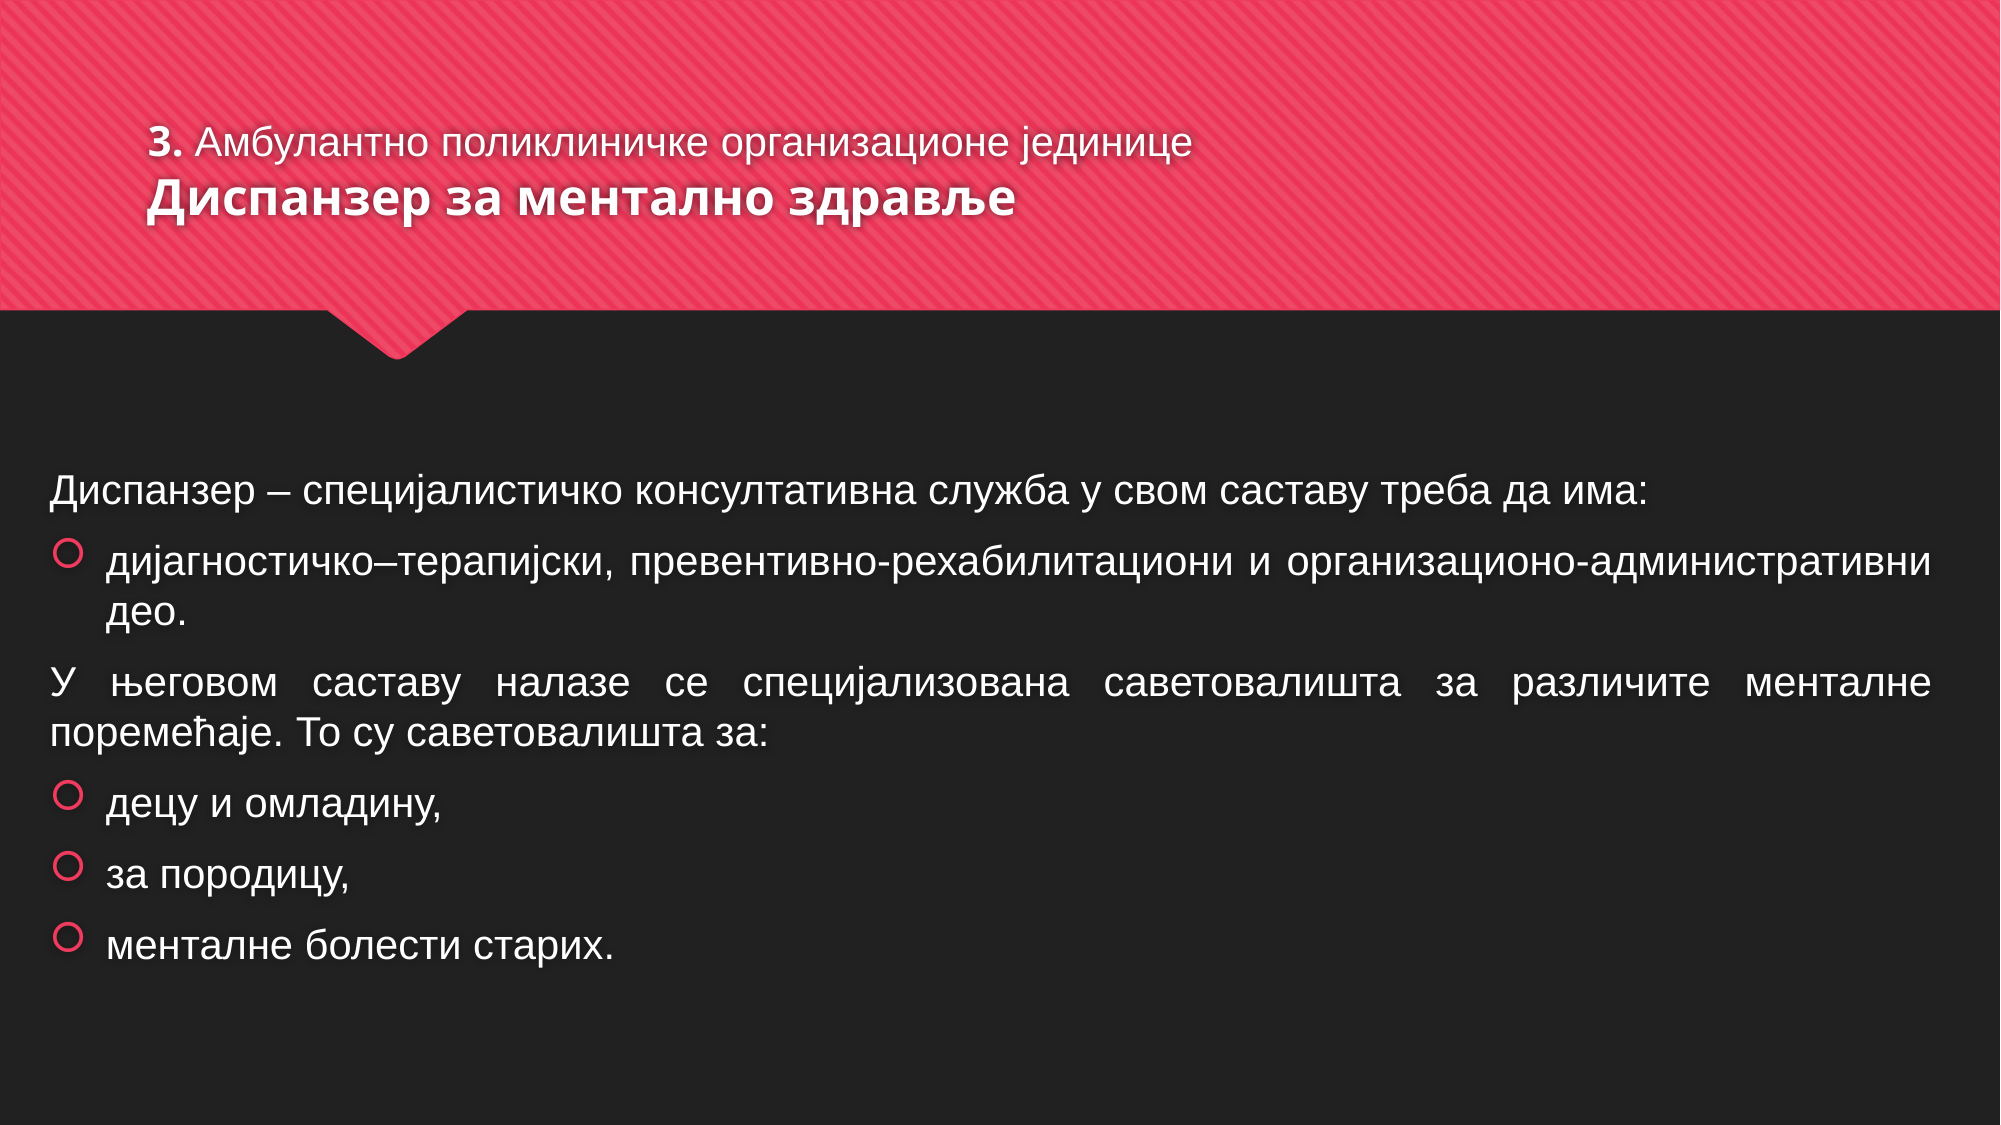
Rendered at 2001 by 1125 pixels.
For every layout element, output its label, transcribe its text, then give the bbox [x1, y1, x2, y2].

title 3. Амбулантно поликлиничке организационе јединице Диспанзер за ментално здравље [132, 73, 1868, 233]
list Диспанзер – специјалистичко консултативна служба у свом саставу треба да има: дијагностичко–терапијски, превентивно-рехабилитациони и организационо-административни део. У његовом саставу налазе се специјализована саветовалишта за различите менталне поремећаје. То су саветовалишта за: децу и омладину, за породицу, менталне болести старих. [34, 348, 1948, 1083]
